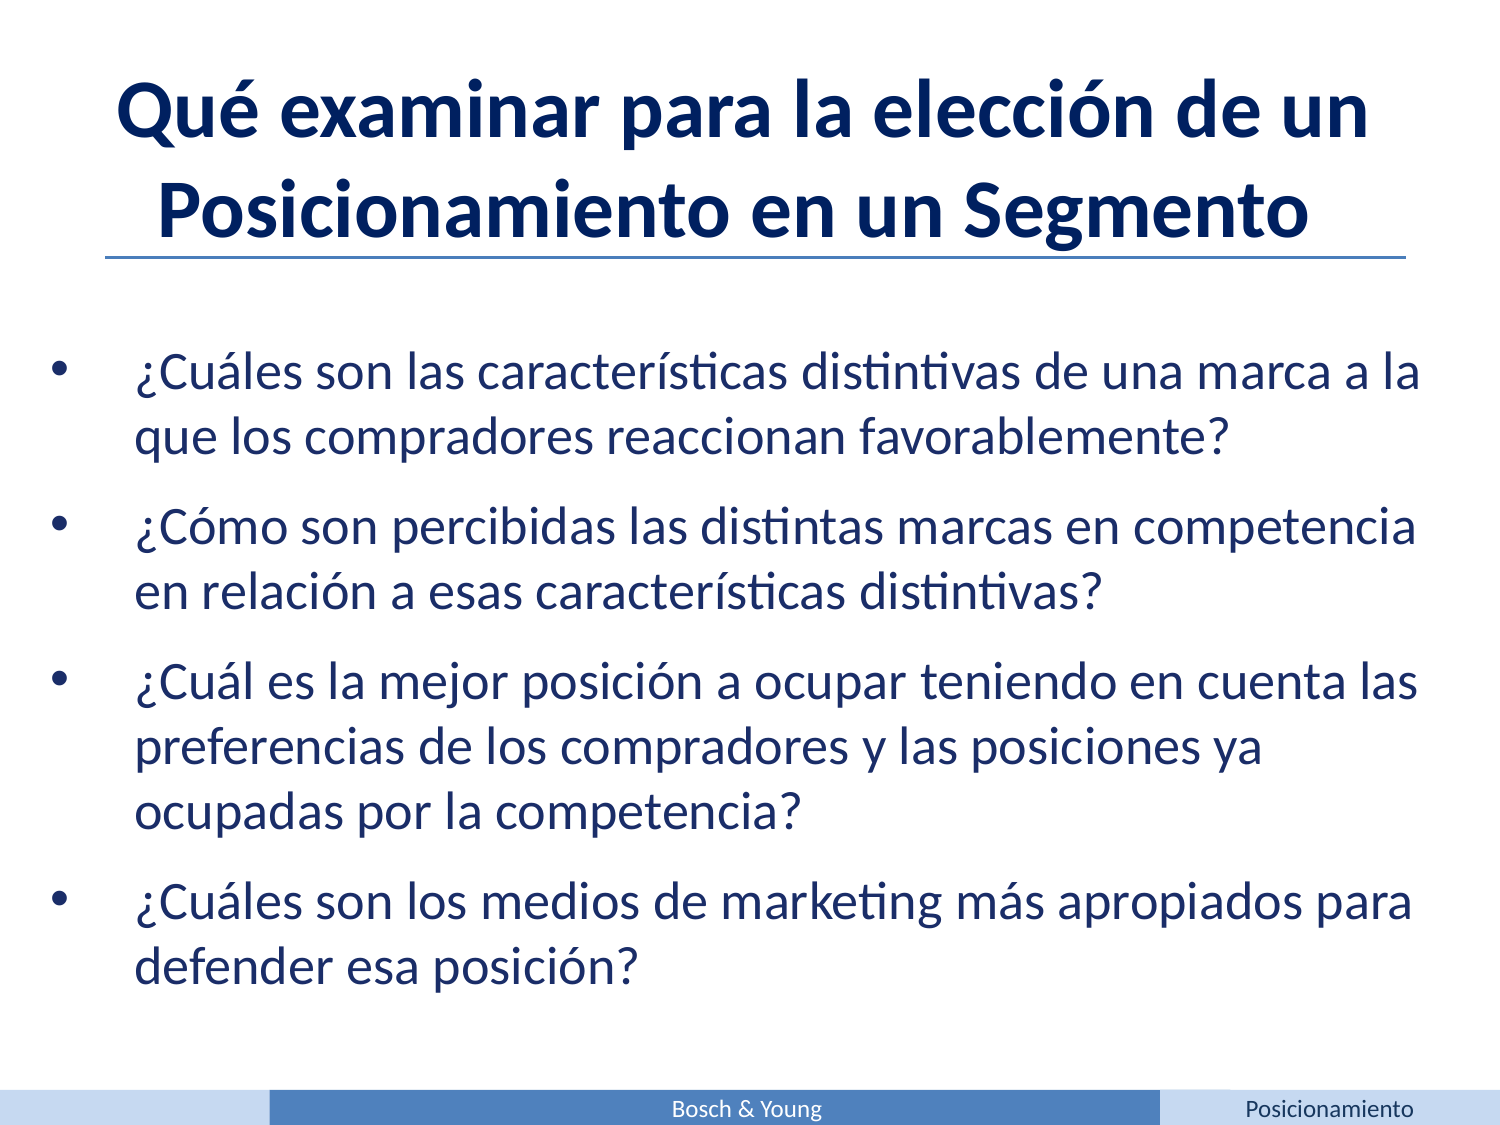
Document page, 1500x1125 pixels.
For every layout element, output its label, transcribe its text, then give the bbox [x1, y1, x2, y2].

text_box Posicionamiento [1158, 1088, 1500, 1125]
text_box [0, 1088, 272, 1125]
text_box Bosch & Young [272, 1088, 1158, 1125]
text_box Qué examinar para la elección de un Posicionamiento en un Segmento [58, 46, 1430, 262]
text_box ¿Cuáles son las características distintivas de una marca a la que los compradores reaccionan favorablemente? ¿Cómo son percibidas las distintas marcas en competencia en relación a esas características distintivas? ¿Cuál es la mejor posición a ocupar teniendo en cuenta las preferencias de los compradores y las posiciones ya ocupadas por la competencia? ¿Cuáles son los medios de marketing más apropiados para defender esa posición? [35, 328, 1465, 1003]
